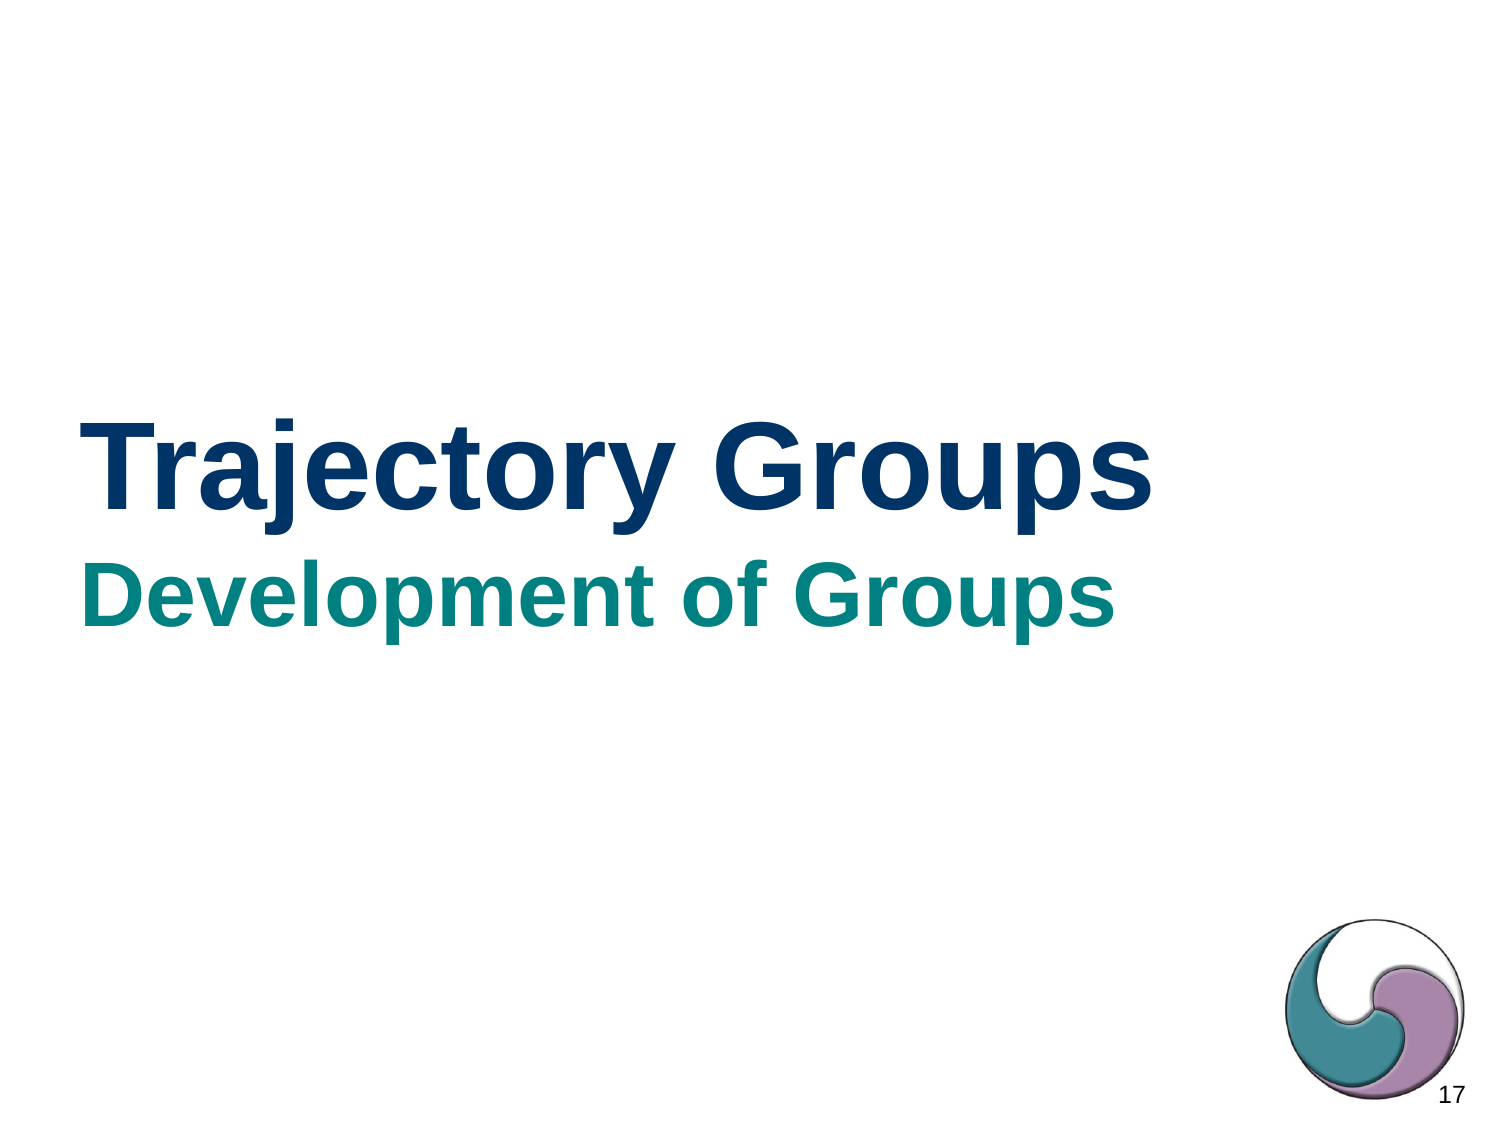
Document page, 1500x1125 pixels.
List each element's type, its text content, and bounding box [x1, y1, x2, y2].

title Trajectory Groups Development of Groups [64, 420, 1500, 609]
picture [1281, 916, 1468, 1101]
